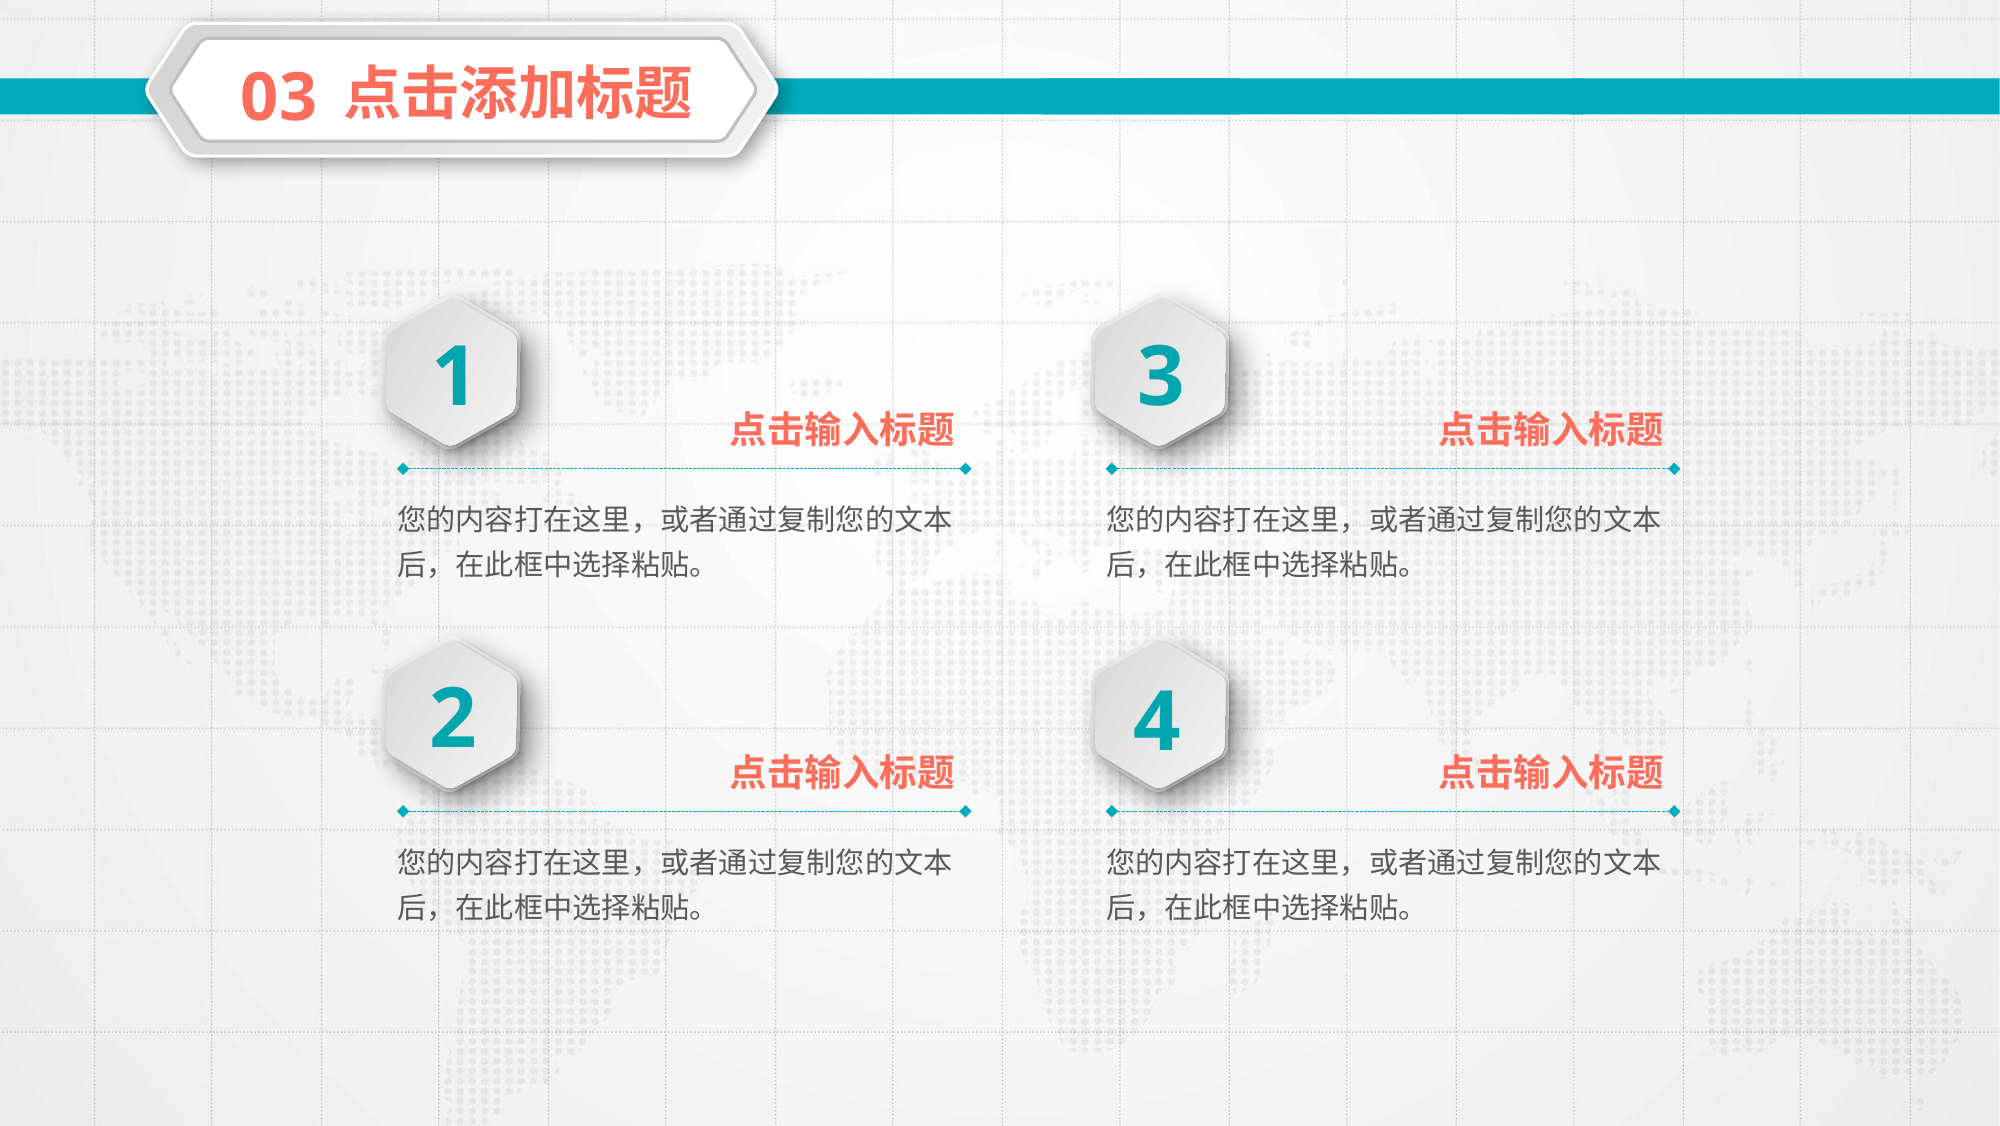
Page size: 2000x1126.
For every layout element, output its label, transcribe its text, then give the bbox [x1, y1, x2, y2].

picture [0, 0, 2000, 78]
text_box 点击输入标题 [1423, 741, 1679, 801]
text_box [374, 302, 528, 441]
text_box 点击输入标题 [715, 398, 970, 459]
text_box 您的内容打在这里，或者通过复制您的文本后，在此框中选择粘贴。 [1091, 826, 1704, 932]
text_box 您的内容打在这里，或者通过复制您的文本后，在此框中选择粘贴。 [382, 826, 995, 932]
text_box 点击输入标题 [1423, 398, 1679, 459]
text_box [1082, 302, 1237, 441]
text_box 您的内容打在这里，或者通过复制您的文本后，在此框中选择粘贴。 [382, 483, 995, 590]
text_box [1493, 78, 1571, 115]
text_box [374, 645, 528, 784]
text_box [1571, 78, 2000, 115]
text_box [0, 78, 145, 115]
text_box 您的内容打在这里，或者通过复制您的文本后，在此框中选择粘贴。 [1091, 483, 1704, 590]
text_box 点击添加标题 [328, 49, 1493, 180]
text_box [146, 23, 777, 157]
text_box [1082, 645, 1237, 784]
picture [0, 115, 2000, 1126]
text_box 点击输入标题 [715, 741, 970, 801]
